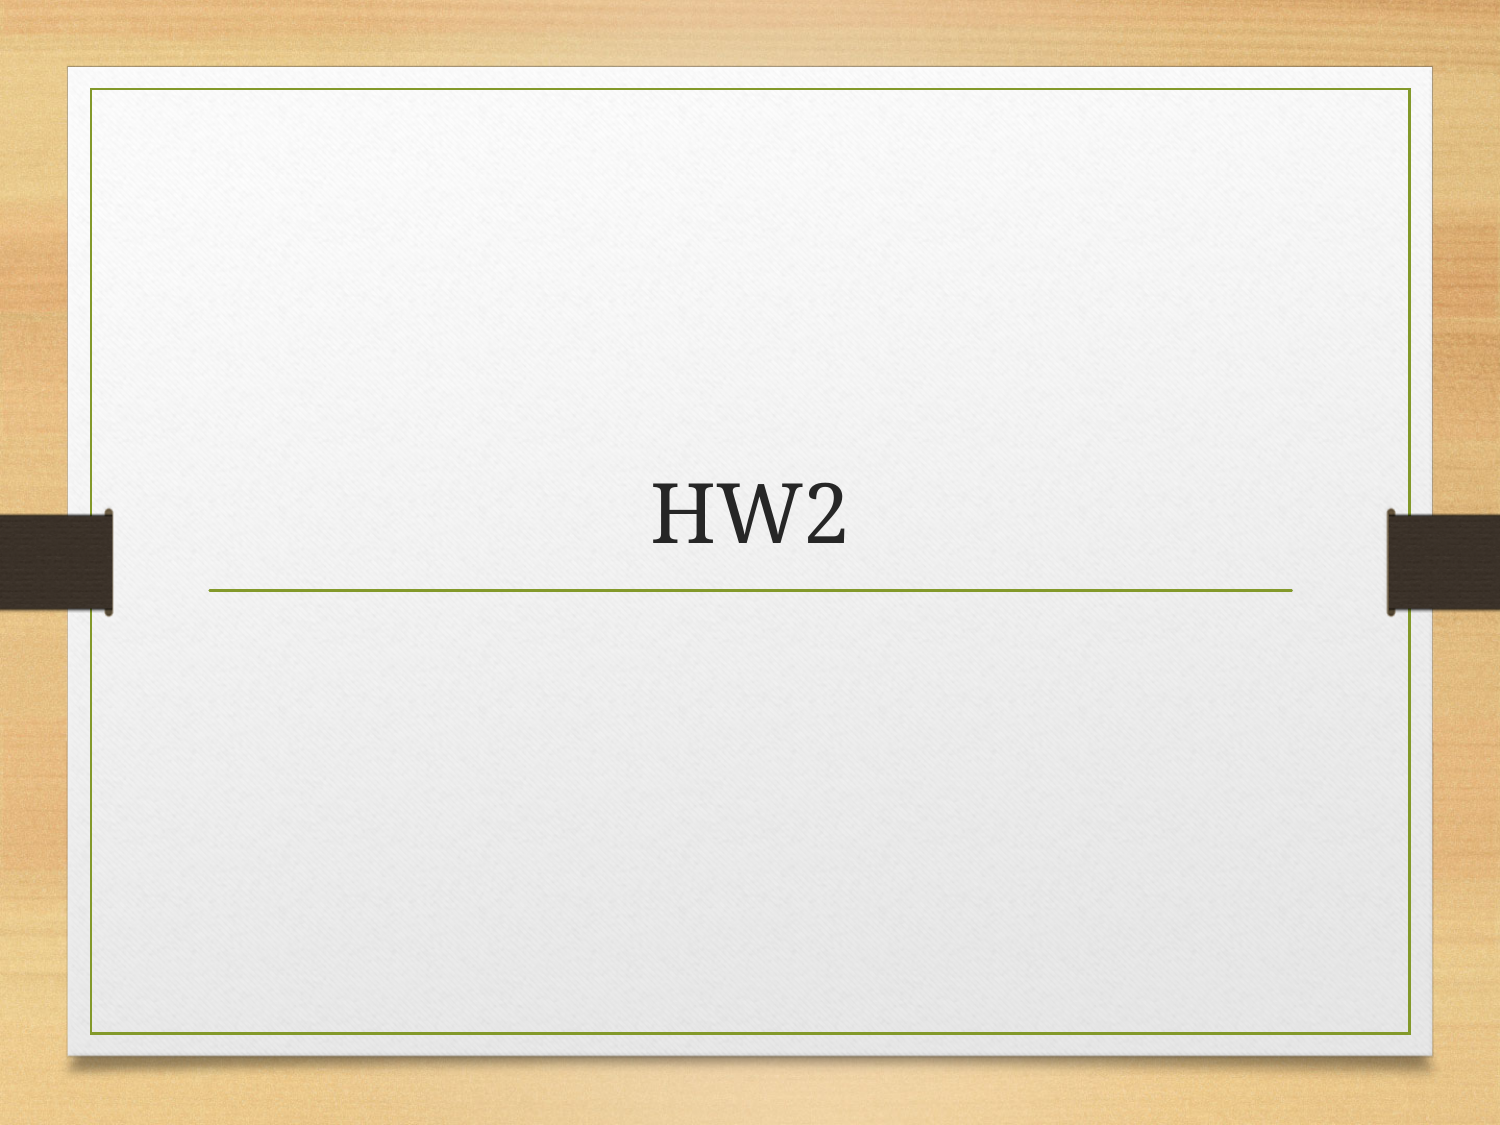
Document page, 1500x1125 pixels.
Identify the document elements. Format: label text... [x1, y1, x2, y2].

picture [0, 0, 1500, 1125]
title HW2 [209, 269, 1292, 569]
